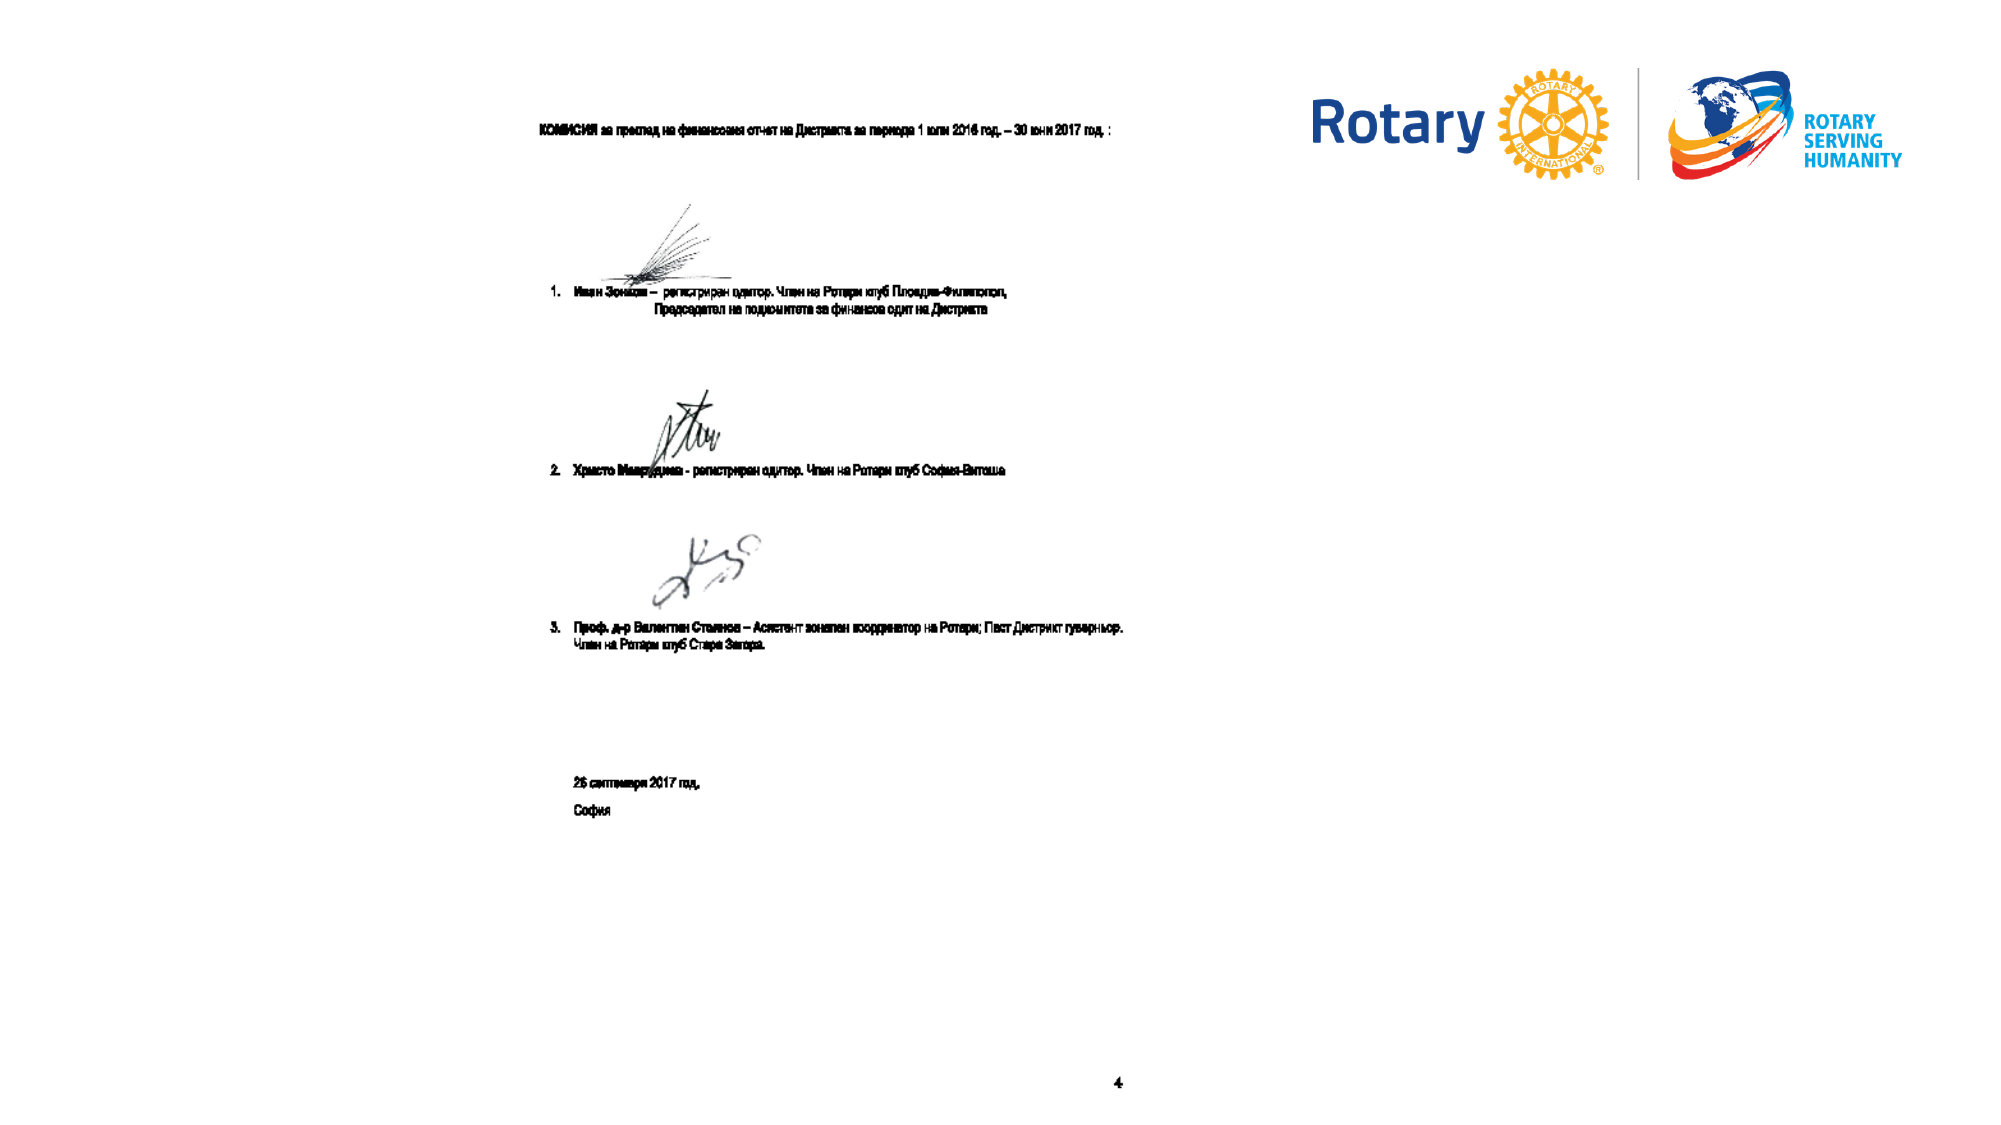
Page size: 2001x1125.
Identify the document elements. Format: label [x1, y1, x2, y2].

picture [1313, 68, 1902, 180]
text_box [435, 33, 1196, 1110]
